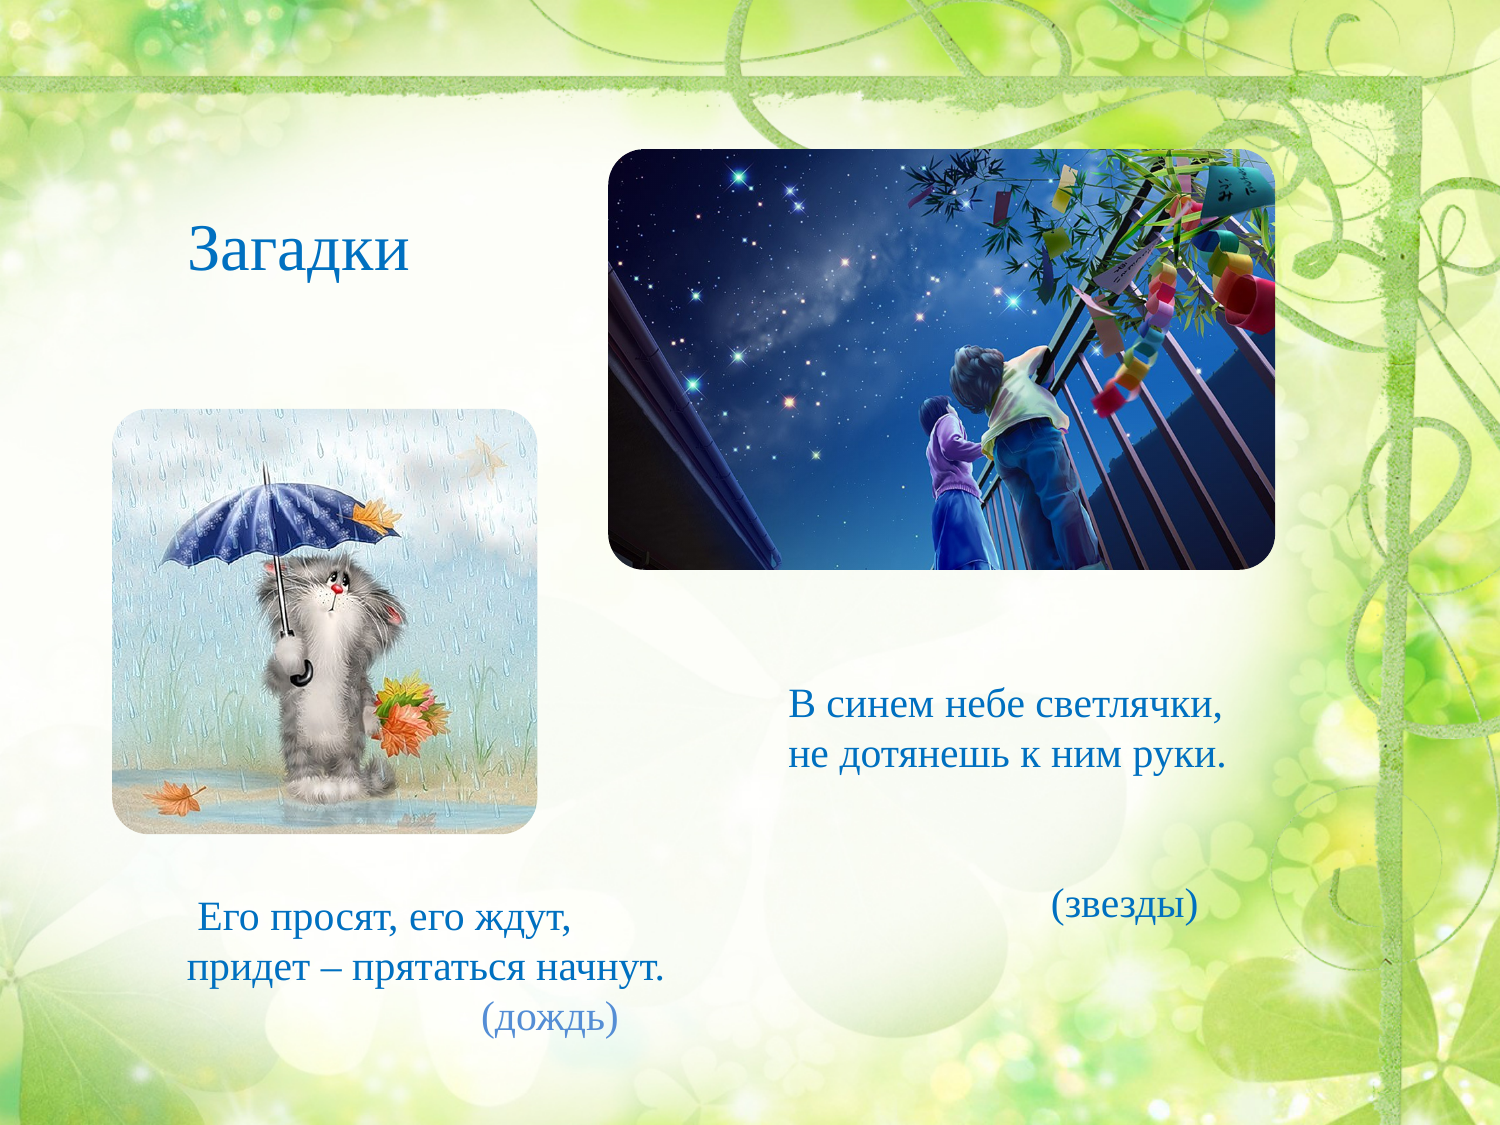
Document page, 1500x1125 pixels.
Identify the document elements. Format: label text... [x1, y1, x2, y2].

text_box Загадки [172, 196, 425, 291]
text_box Его просят, его ждут, придет – прятаться начнут. (дождь) [172, 881, 739, 1047]
picture [0, 0, 1500, 1125]
text_box В синем небе светлячки, не дотянешь к ним руки. (звезды) [773, 668, 1282, 984]
